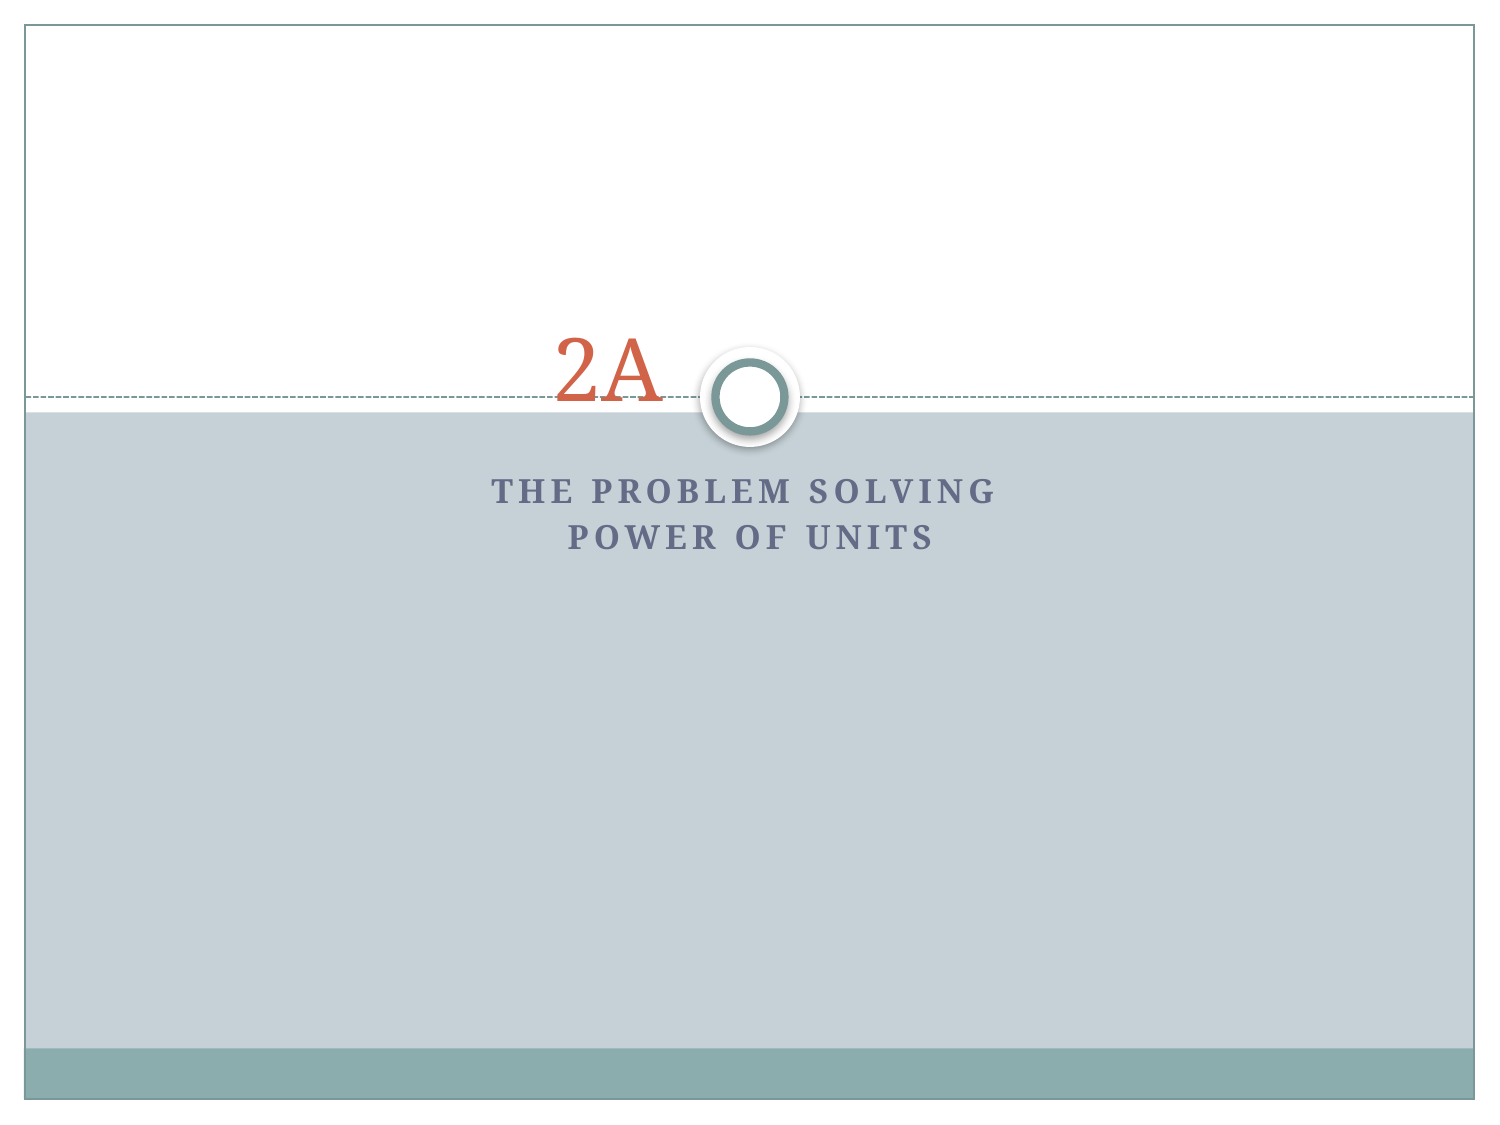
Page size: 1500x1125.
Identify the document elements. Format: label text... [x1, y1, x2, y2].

title 2A [51, 244, 1165, 427]
subtitle The Problem Solving Power of Units [225, 462, 1275, 750]
